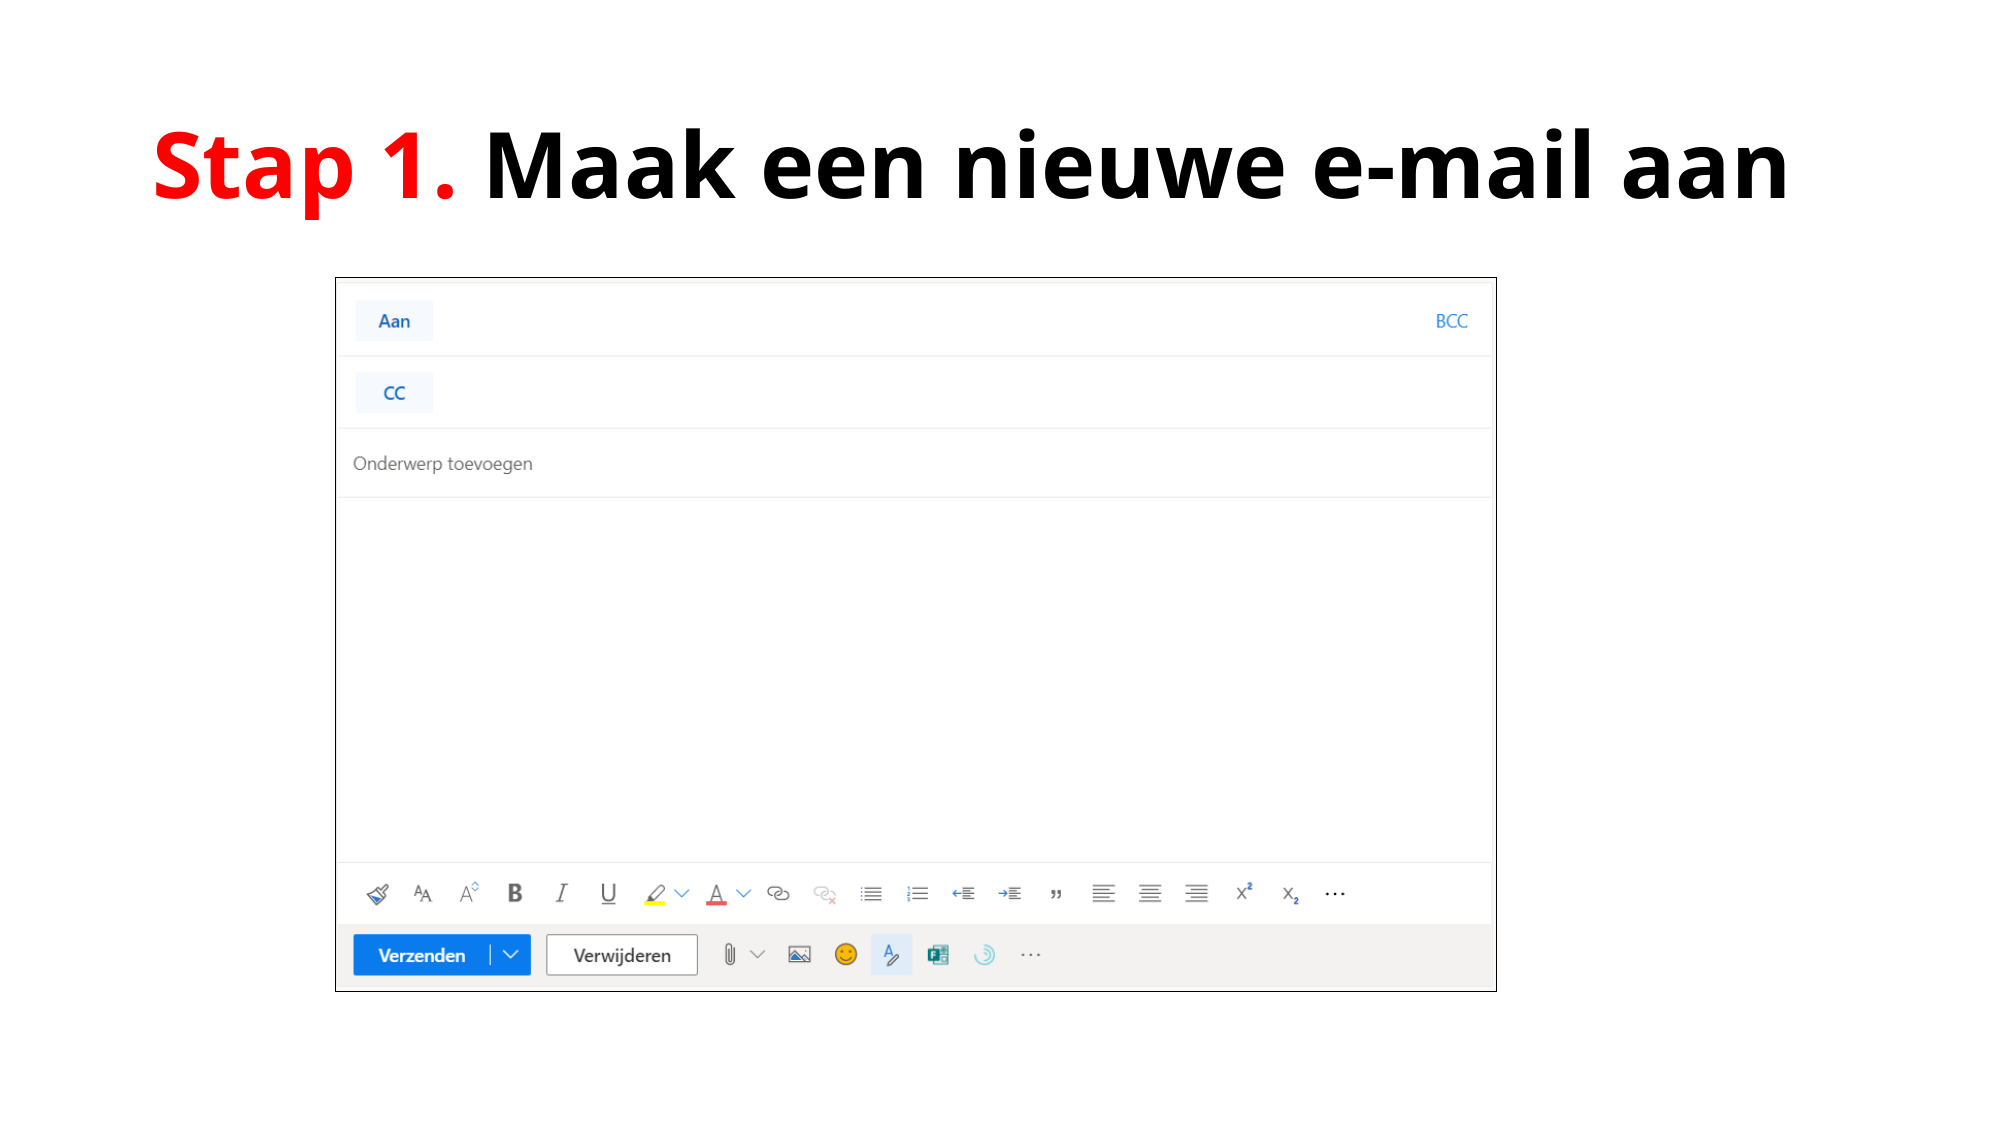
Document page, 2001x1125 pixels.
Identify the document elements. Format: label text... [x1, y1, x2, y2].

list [335, 277, 1497, 992]
title Stap 1. Maak een nieuwe e-mail aan [137, 59, 1863, 278]
